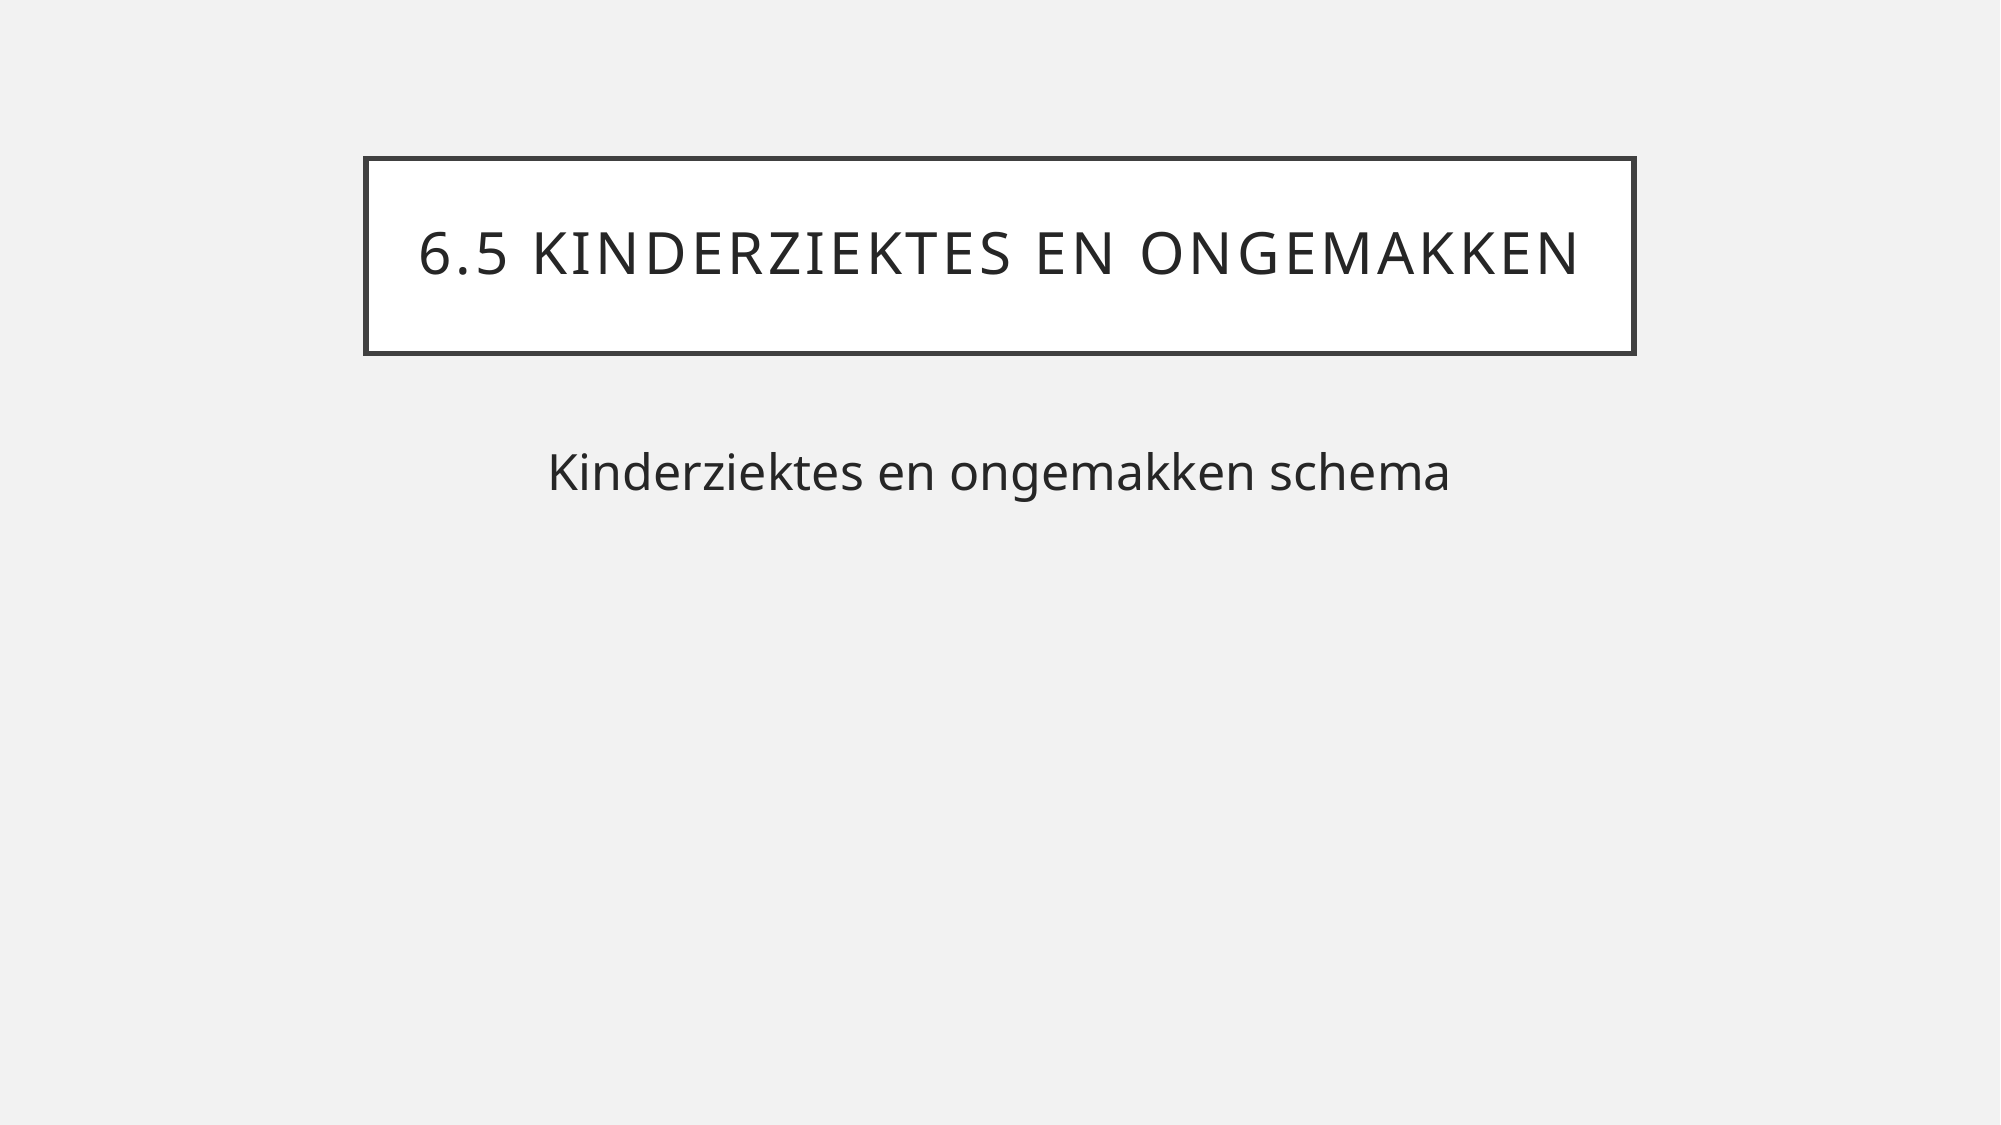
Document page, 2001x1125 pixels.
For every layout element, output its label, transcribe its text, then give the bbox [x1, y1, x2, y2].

title 6.5 Kinderziektes en ongemakken [363, 156, 1637, 356]
list Kinderziektes en ongemakken schema [366, 432, 1634, 942]
